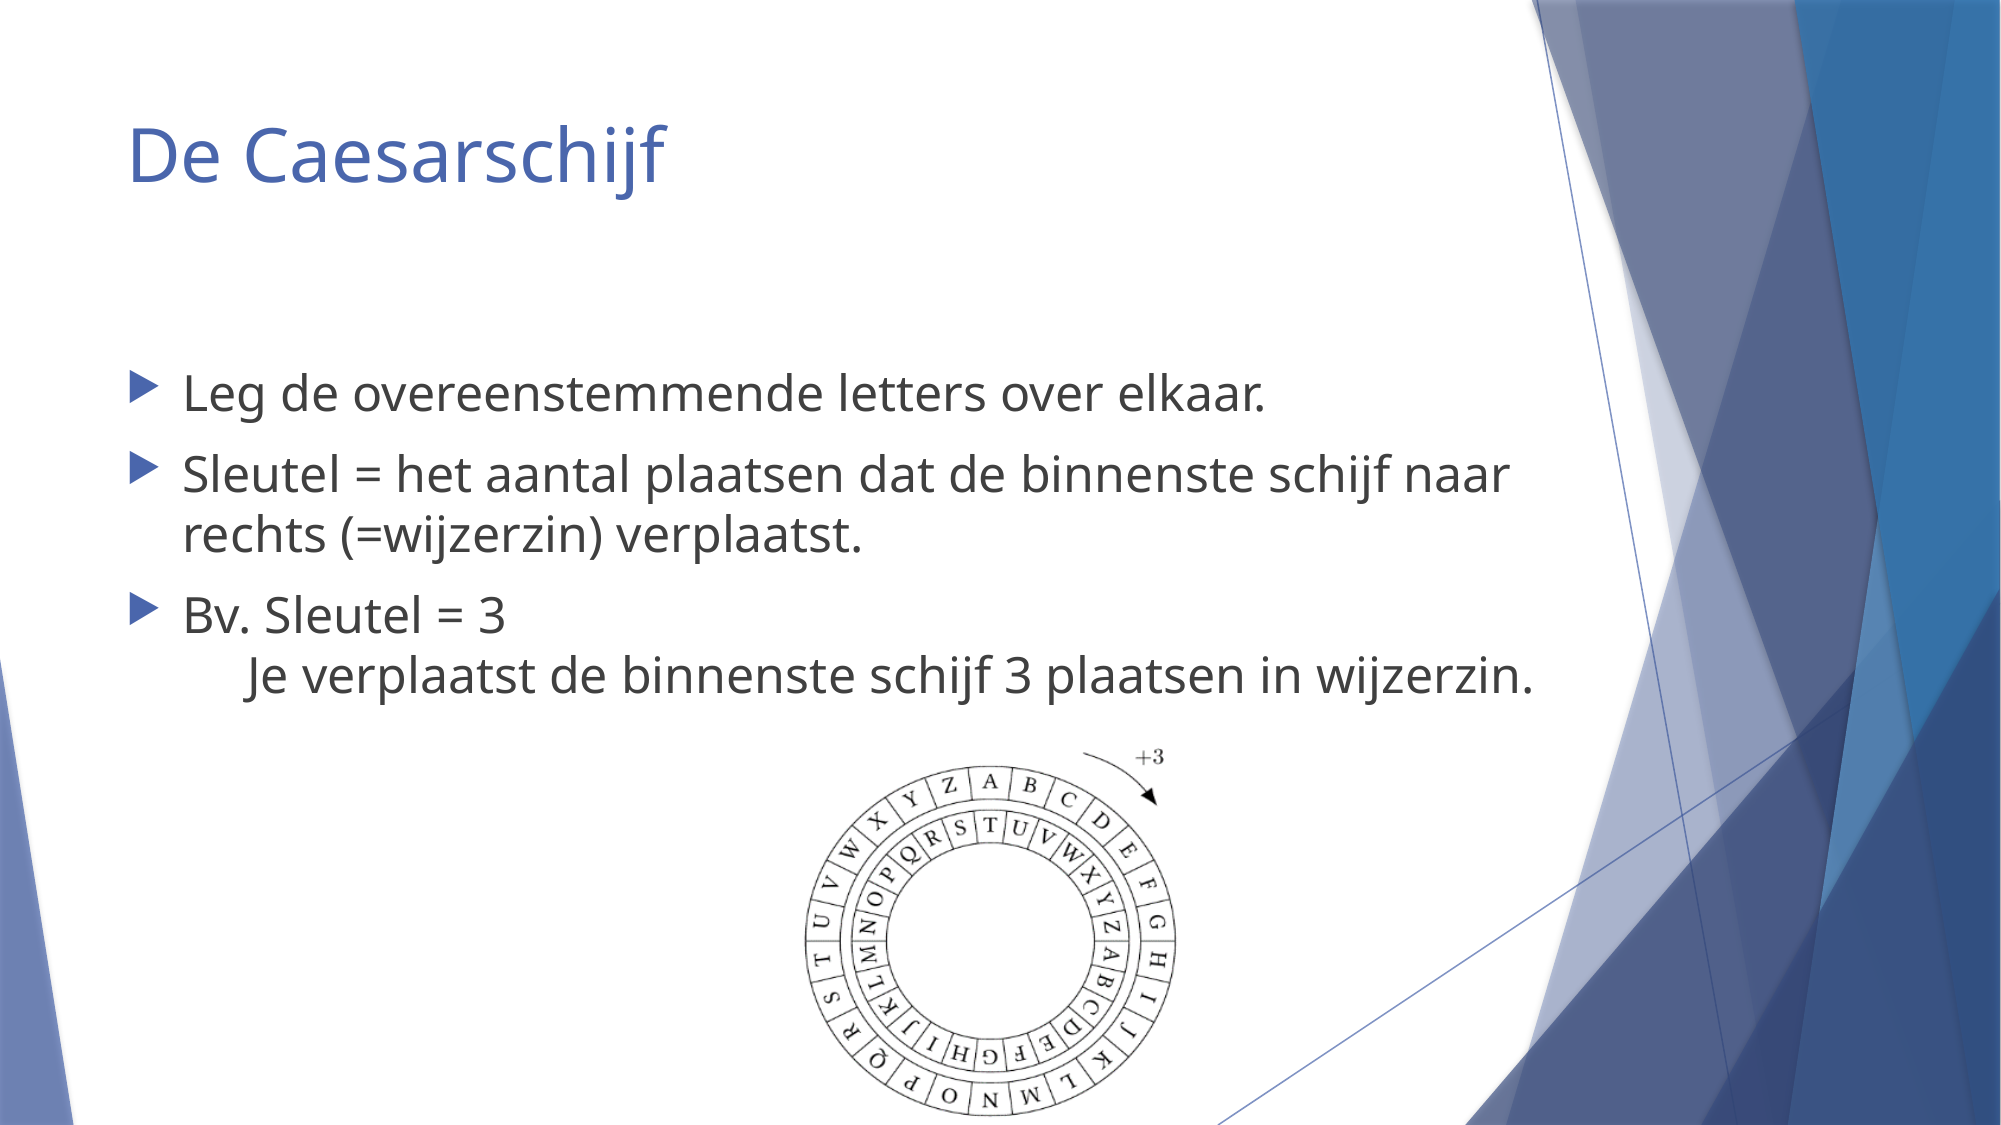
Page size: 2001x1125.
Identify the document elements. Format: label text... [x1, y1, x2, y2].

picture [796, 738, 1184, 1125]
title De Caesarschijf [111, 99, 1522, 317]
list Leg de overeenstemmende letters over elkaar. Sleutel = het aantal plaatsen dat de binnenste schijf naar rechts (=wijzerzin) verplaatst. Bv. Sleutel = 3 Je verplaatst de binnenste schijf 3 plaatsen in wijzerzin. [111, 354, 1584, 992]
